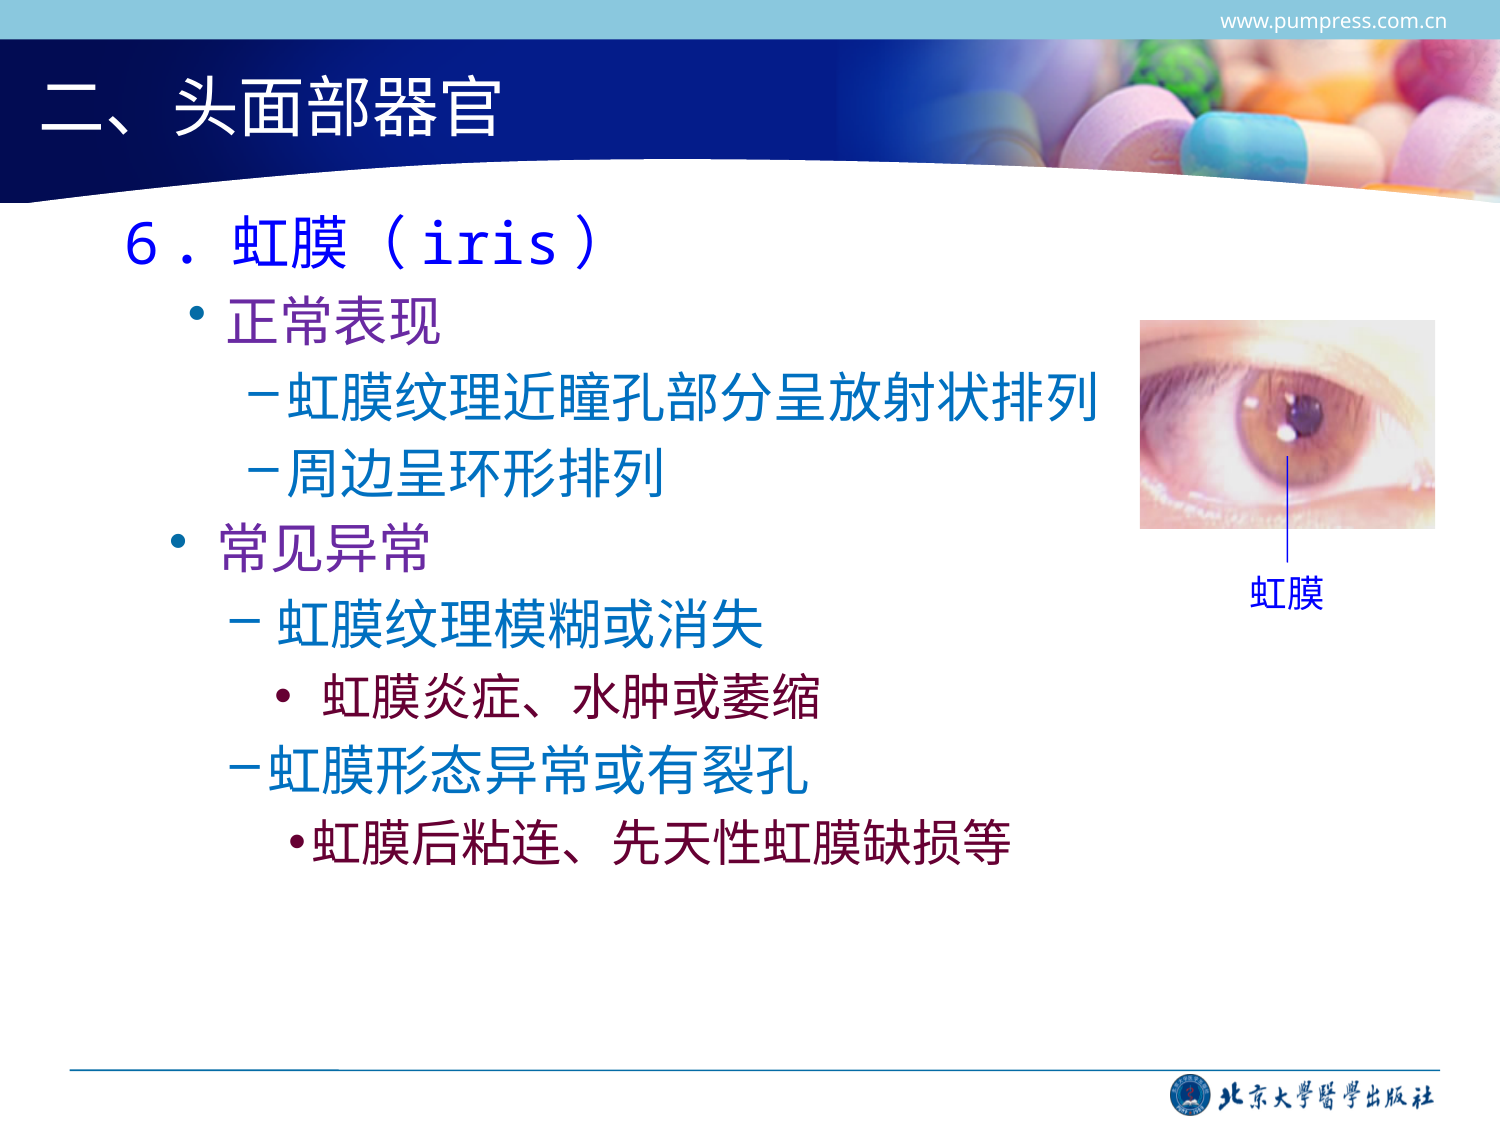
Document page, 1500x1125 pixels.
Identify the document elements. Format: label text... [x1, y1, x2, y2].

picture [1139, 320, 1436, 529]
slide_number www.pumpress.com.cn [1024, 0, 1463, 38]
text_box 虹膜 [1234, 562, 1340, 623]
picture [0, 40, 1500, 203]
list 6．虹膜（iris） 正常表现 虹膜纹理近瞳孔部分呈放射状排列 周边呈环形排列 常见异常 虹膜纹理模糊或消失 虹膜炎症、水肿或萎缩 虹膜形态异常或有裂孔 虹膜后粘连、先天性虹膜缺损等 [49, 198, 1463, 1026]
title 二、头面部器官 [23, 58, 1349, 152]
picture [1170, 1074, 1436, 1118]
